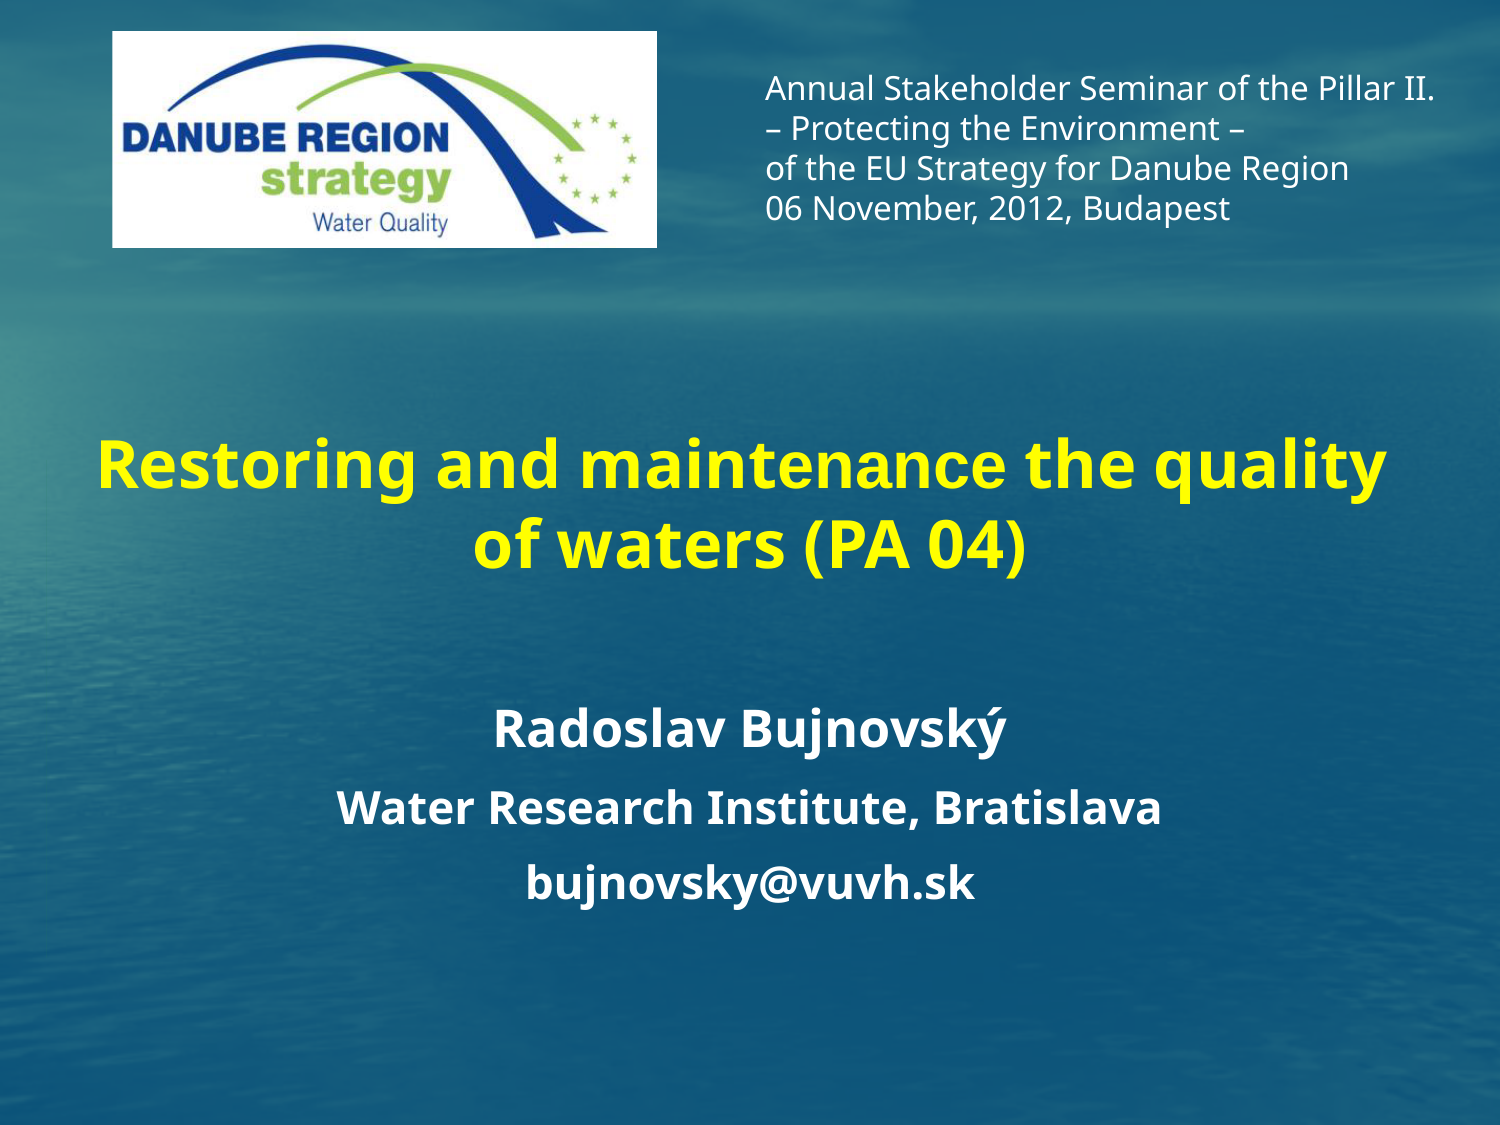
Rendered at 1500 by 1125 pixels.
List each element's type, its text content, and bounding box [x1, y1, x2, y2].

subtitle Annual Stakeholder Seminar of the Pillar II. – Protecting the Environment – of the EU Strategy for Danube Region 06 November, 2012, Budapest Restoring and maintenance the quality of waters (PA 04) Radoslav Bujnovský Water Research Institute, Bratislava bujnovsky@vuvh.sk [0, 0, 1500, 1125]
picture [111, 30, 658, 248]
